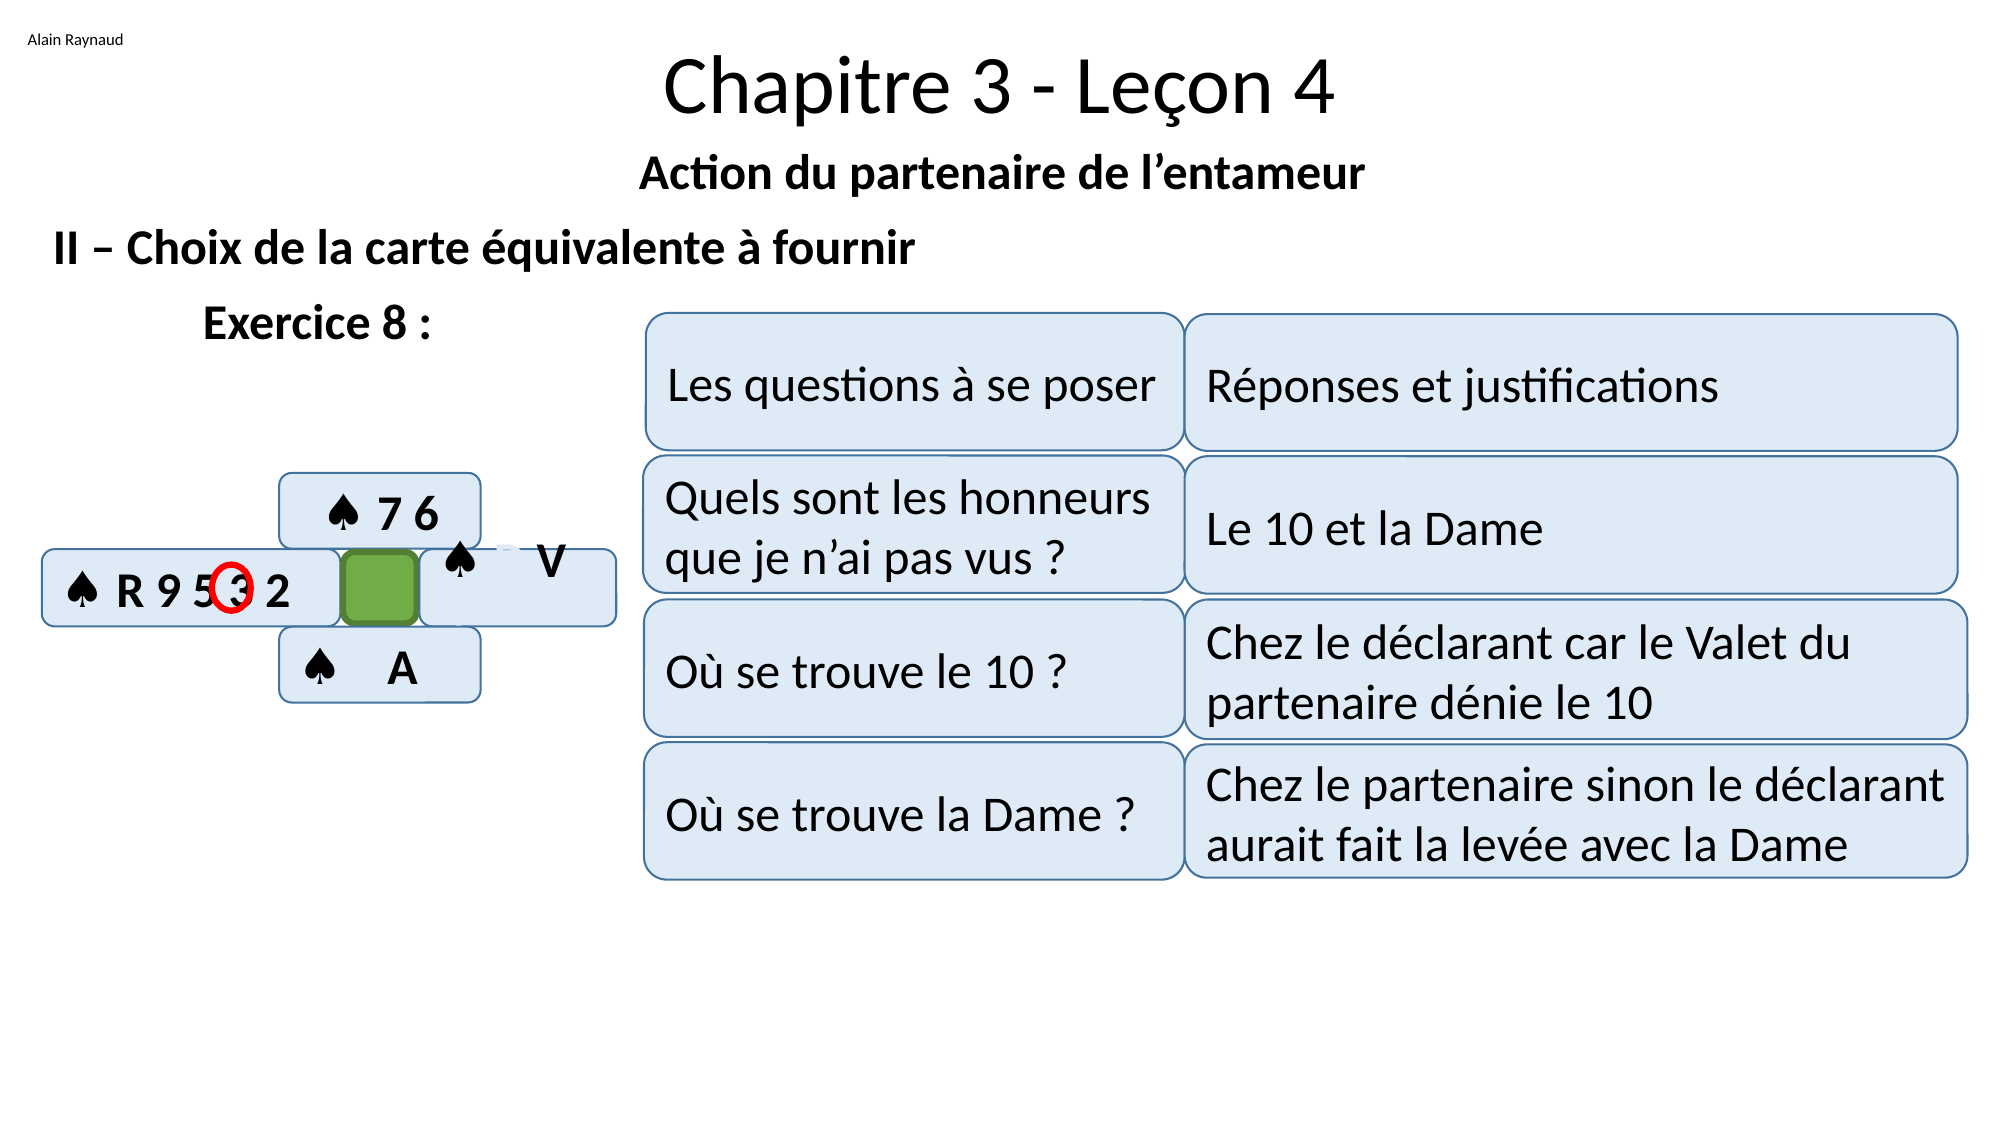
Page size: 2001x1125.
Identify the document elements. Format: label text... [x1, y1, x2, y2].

text_box Chez le déclarant car le Valet du partenaire dénie le 10 [1184, 598, 1969, 741]
text_box Où se trouve le 10 ? [642, 598, 1186, 738]
subtitle Action du partenaire de l’entameur II – Choix de la carte équivalente à fournir Exercice 8 : [37, 139, 1968, 1088]
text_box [41, 472, 617, 703]
text_box Réponses et justifications [1183, 313, 1959, 452]
text_box Quels sont les honneurs que je n’ai pas vus ? [641, 454, 1185, 594]
text_box Où se trouve la Dame ? [642, 741, 1185, 881]
text_box Chez le partenaire sinon le déclarant aurait fait la levée avec la Dame [1183, 743, 1969, 879]
text_box Les questions à se poser [644, 311, 1185, 452]
text_box Le 10 et la Dame [1183, 455, 1959, 595]
title Chapitre 3 - Leçon 4 [249, 38, 1750, 139]
text_box Alain Raynaud [12, 21, 147, 57]
